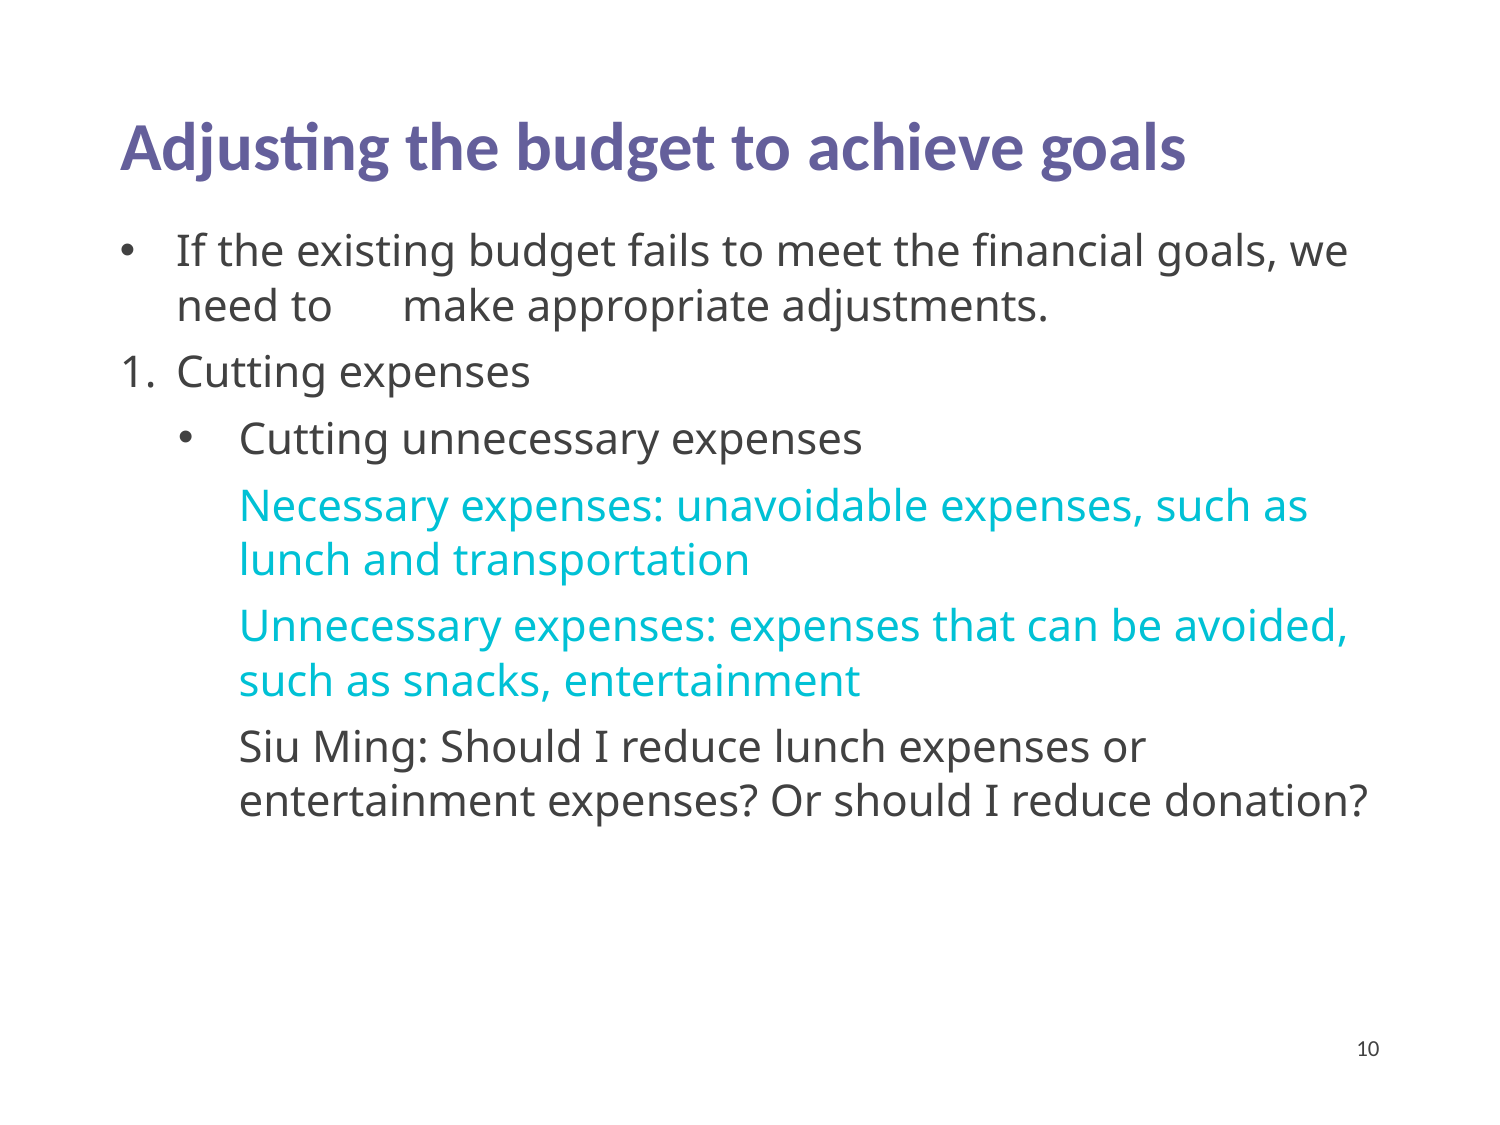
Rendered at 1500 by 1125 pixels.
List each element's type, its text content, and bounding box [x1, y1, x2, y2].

slide_number 10 [1353, 1035, 1381, 1062]
list Adjusting the budget to achieve goals [119, 113, 1382, 231]
list If the existing budget fails to meet the financial goals, we need to make appropriate adjustments. Cutting expenses Cutting unnecessary expenses Necessary expenses: unavoidable expenses, such as lunch and transportation Unnecessary expenses: expenses that can be avoided, such as snacks, entertainment Siu Ming: Should I reduce lunch expenses or entertainment expenses? Or should I reduce donation? [119, 231, 1381, 972]
